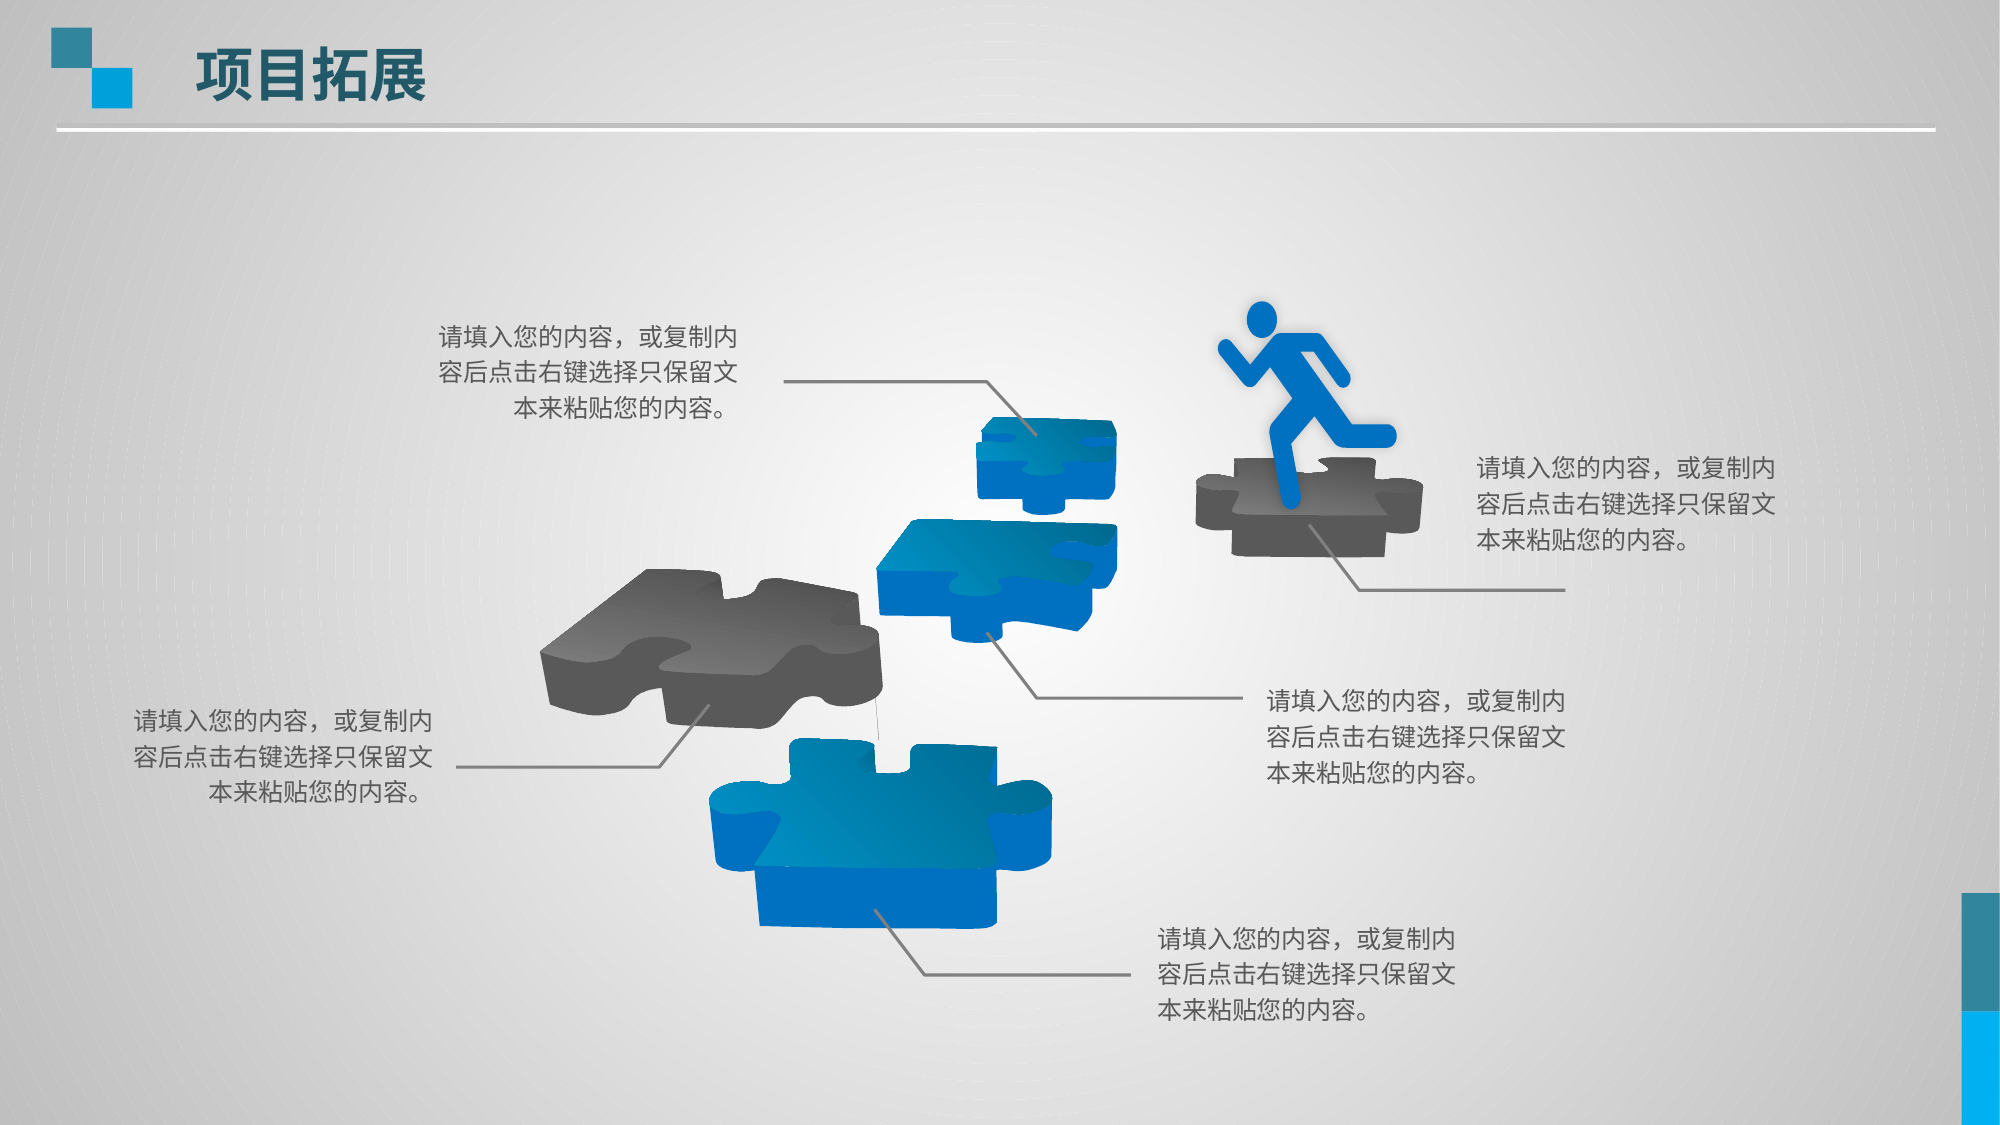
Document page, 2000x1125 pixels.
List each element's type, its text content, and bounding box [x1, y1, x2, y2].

text_box [783, 379, 1021, 422]
text_box 请填入您的内容，或复制内容后点击右键选择只保留文本来粘贴您的内容。 [94, 691, 449, 815]
text_box 请填入您的内容，或复制内容后点击右键选择只保留文本来粘贴您的内容。 [399, 307, 754, 431]
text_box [975, 417, 1118, 516]
text_box 请填入您的内容，或复制内容后点击右键选择只保留文本来粘贴您的内容。 [1142, 909, 1497, 1033]
text_box [892, 936, 1131, 978]
text_box 项目拓展 [180, 30, 618, 116]
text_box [876, 519, 1118, 644]
text_box 请填入您的内容，或复制内容后点击右键选择只保留文本来粘贴您的内容。 [1462, 439, 1816, 562]
text_box [1246, 301, 1278, 338]
text_box [1217, 333, 1397, 455]
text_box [708, 738, 1053, 930]
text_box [1195, 457, 1424, 558]
text_box [1338, 555, 1566, 593]
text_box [539, 569, 884, 742]
text_box [998, 652, 1243, 701]
text_box 请填入您的内容，或复制内容后点击右键选择只保留文本来粘贴您的内容。 [1251, 671, 1606, 795]
text_box [456, 747, 676, 770]
